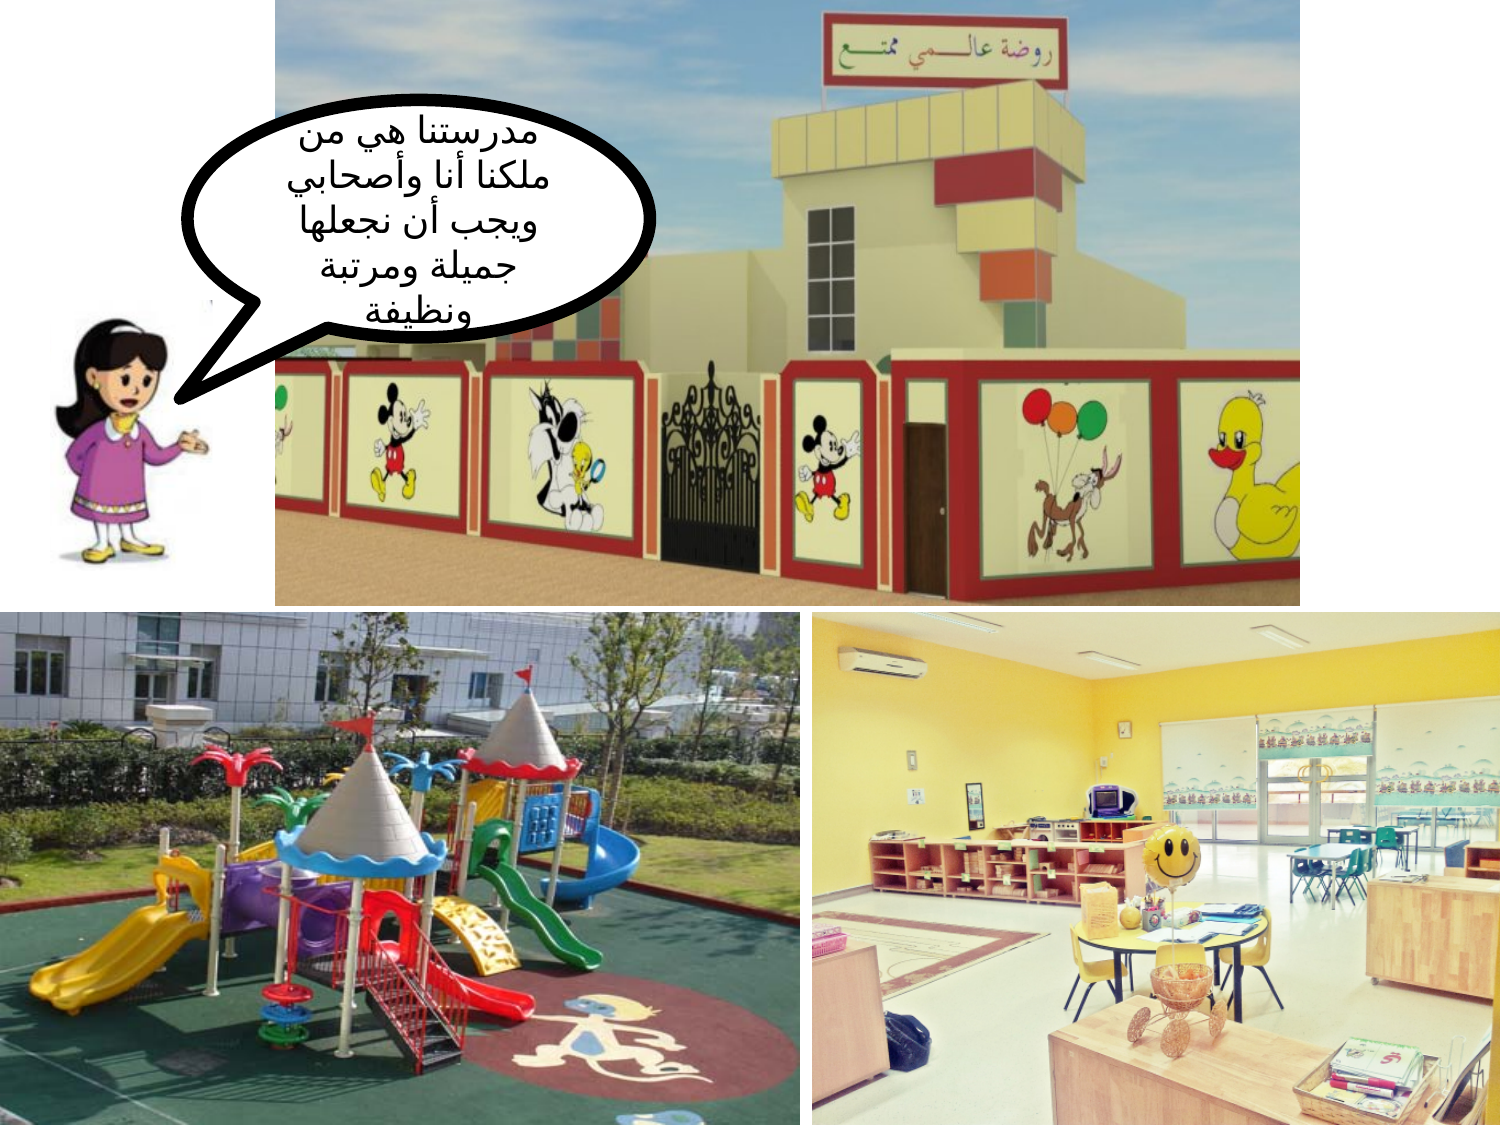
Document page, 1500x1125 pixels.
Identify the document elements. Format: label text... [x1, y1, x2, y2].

picture [812, 612, 1500, 1125]
text_box مدرستنا هي من ملكنا أنا وأصحابي ويجب أن نجعلها جميلة ومرتبة ونظيفة [185, 125, 269, 384]
picture [49, 299, 213, 571]
picture [0, 612, 801, 1125]
picture [274, 0, 1301, 606]
